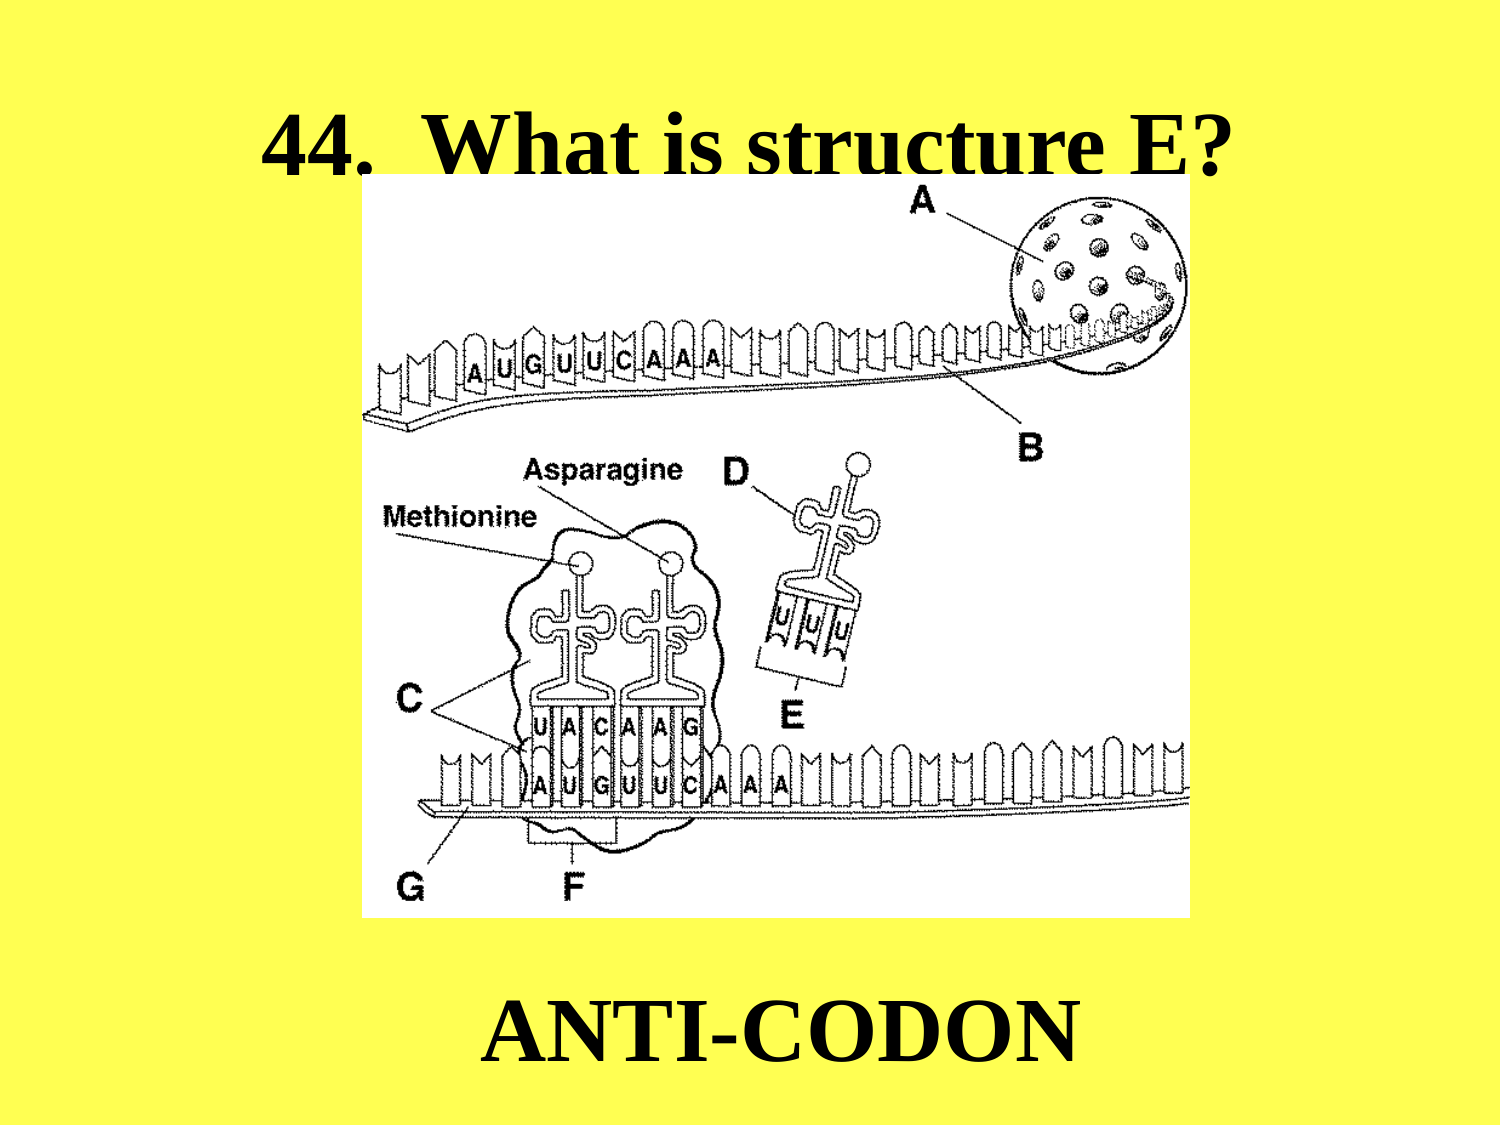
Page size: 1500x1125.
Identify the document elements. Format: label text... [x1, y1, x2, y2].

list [362, 174, 1190, 918]
text_box ANTI-CODON [350, 962, 1213, 1088]
title 44. What is structure E? [75, 45, 1425, 233]
